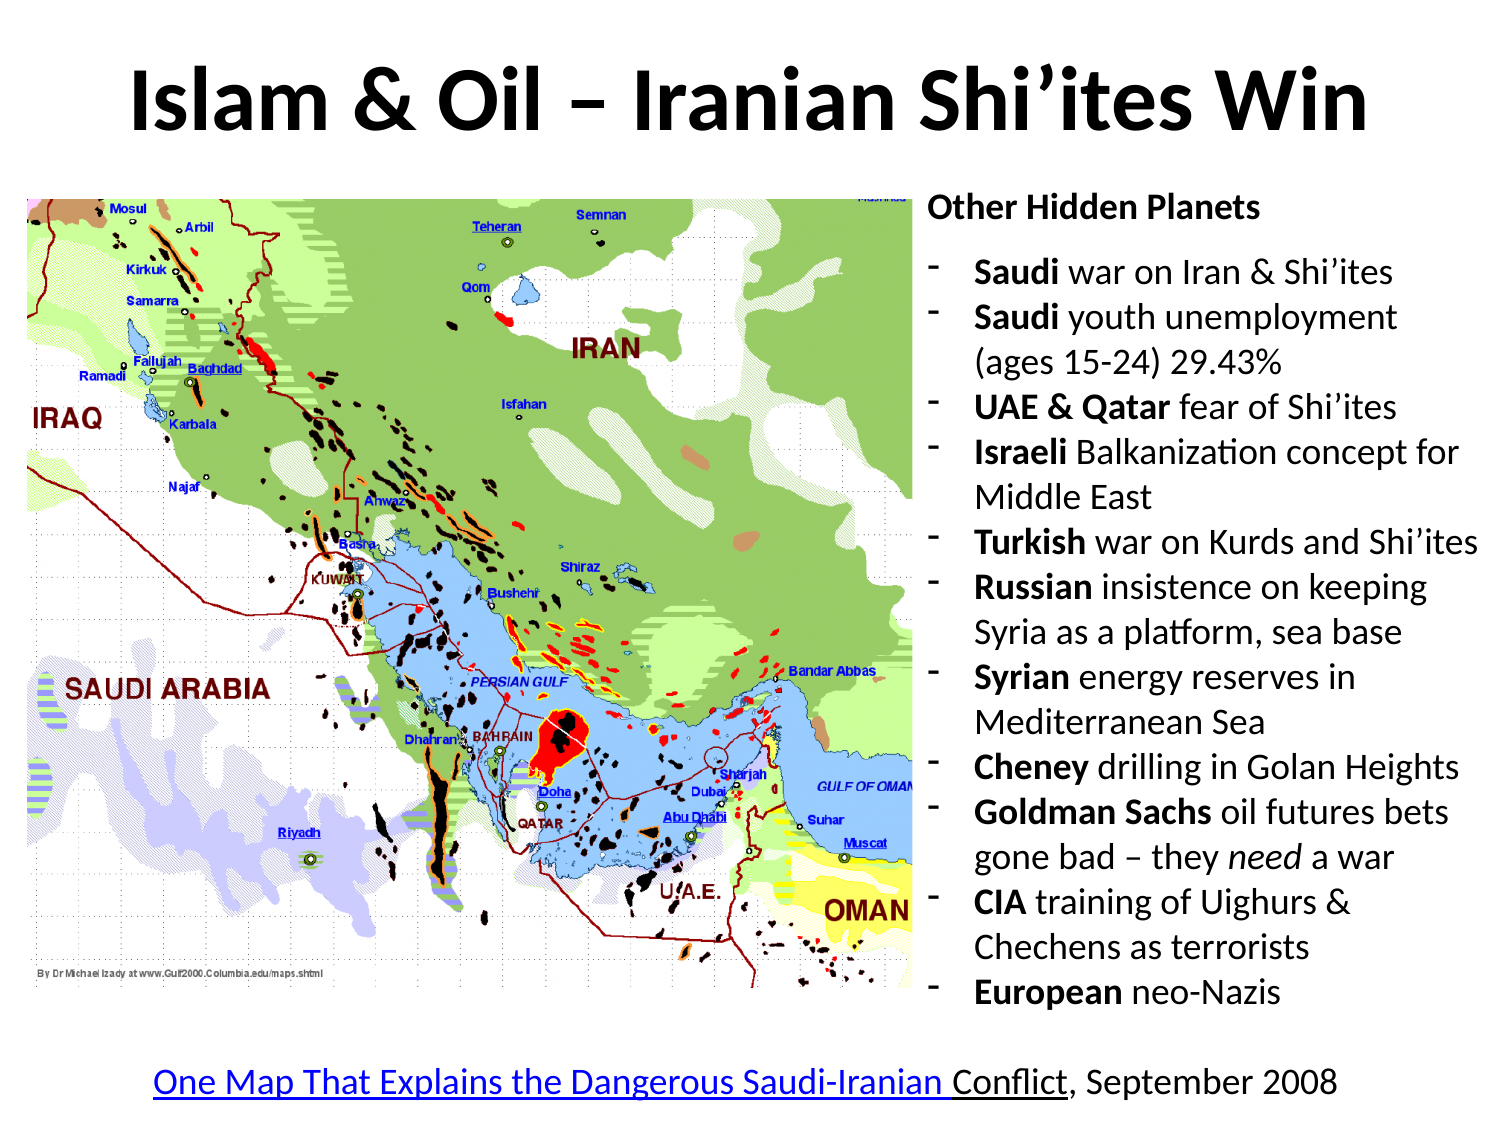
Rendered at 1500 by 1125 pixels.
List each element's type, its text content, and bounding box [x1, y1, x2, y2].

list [26, 199, 938, 988]
text_box One Map That Explains the Dangerous Saudi-Iranian Conflict, September 2008 [0, 1049, 1500, 1110]
text_box Other Hidden Planets Saudi war on Iran & Shi’ites Saudi youth unemployment (ages 15-24) 29.43% UAE & Qatar fear of Shi’ites Israeli Balkanization concept for Middle East Turkish war on Kurds and Shi’ites Russian insistence on keeping Syria as a platform, sea base Syrian energy reserves in Mediterranean Sea Cheney drilling in Golan Heights Goldman Sachs oil futures bets gone bad – they need a war CIA training of Uighurs & Chechens as terrorists European neo-Nazis [912, 174, 1500, 1020]
title Islam & Oil – Iranian Shi’ites Win [75, 0, 1425, 188]
